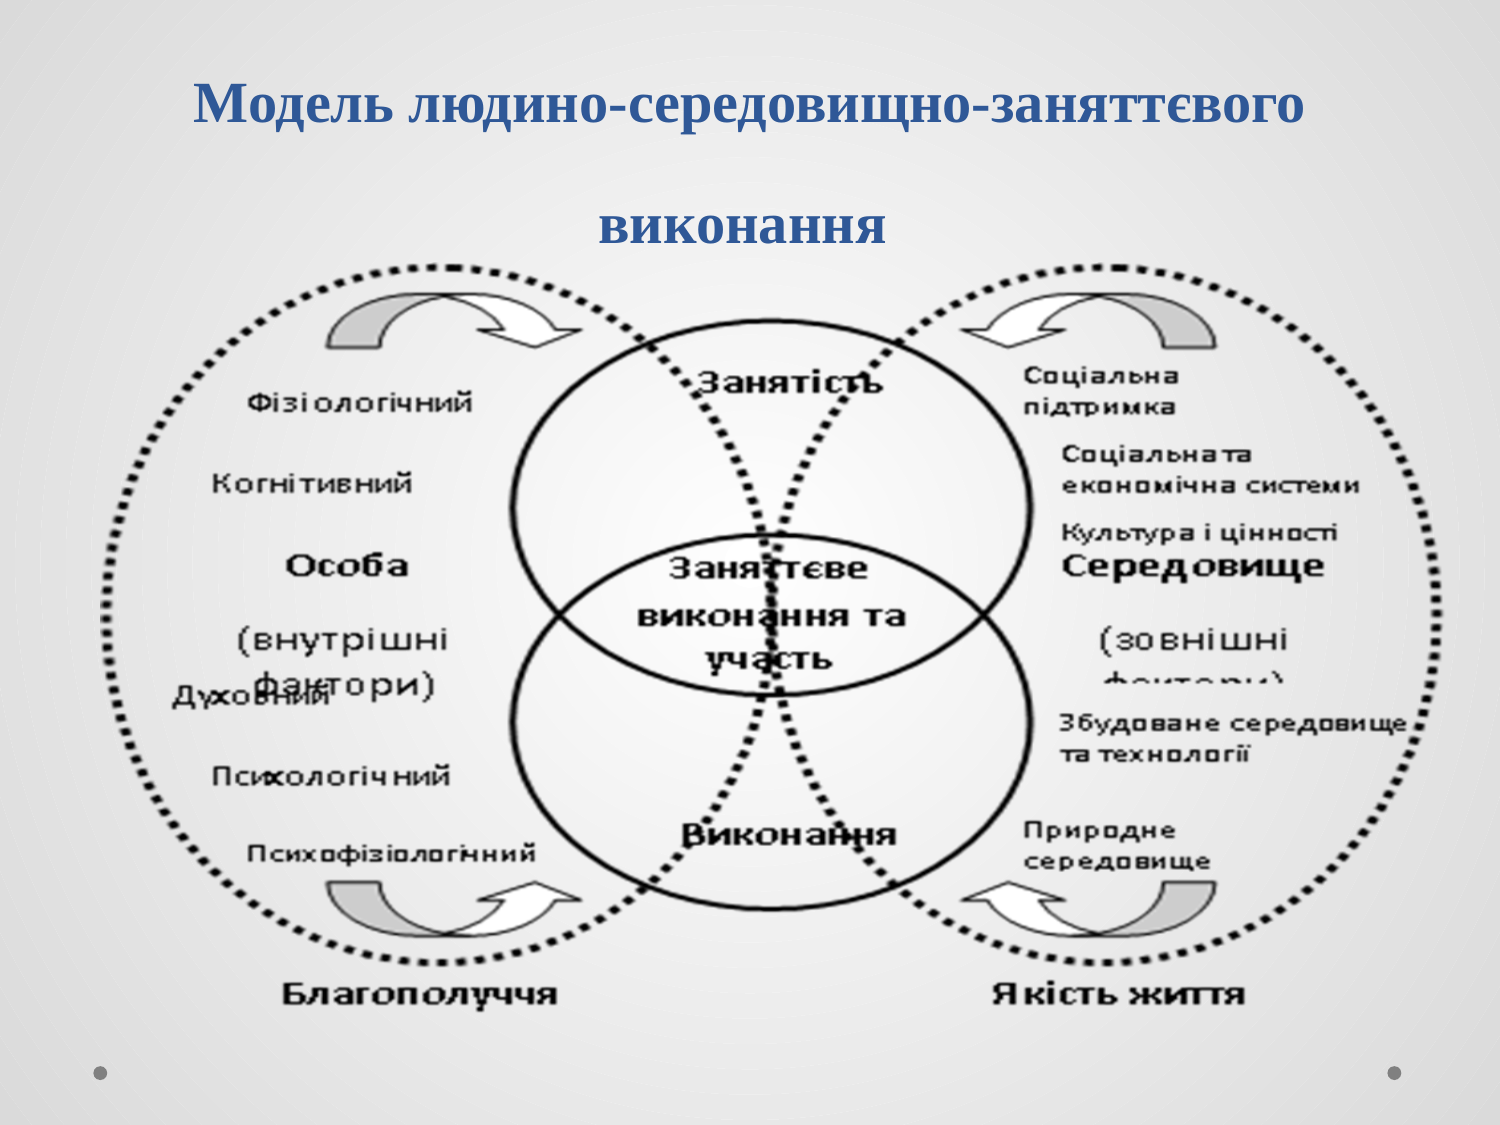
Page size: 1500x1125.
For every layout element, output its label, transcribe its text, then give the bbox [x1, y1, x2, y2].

title Модель людино-середовищно-заняттєвого виконання [75, 0, 1425, 263]
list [100, 262, 1448, 1071]
